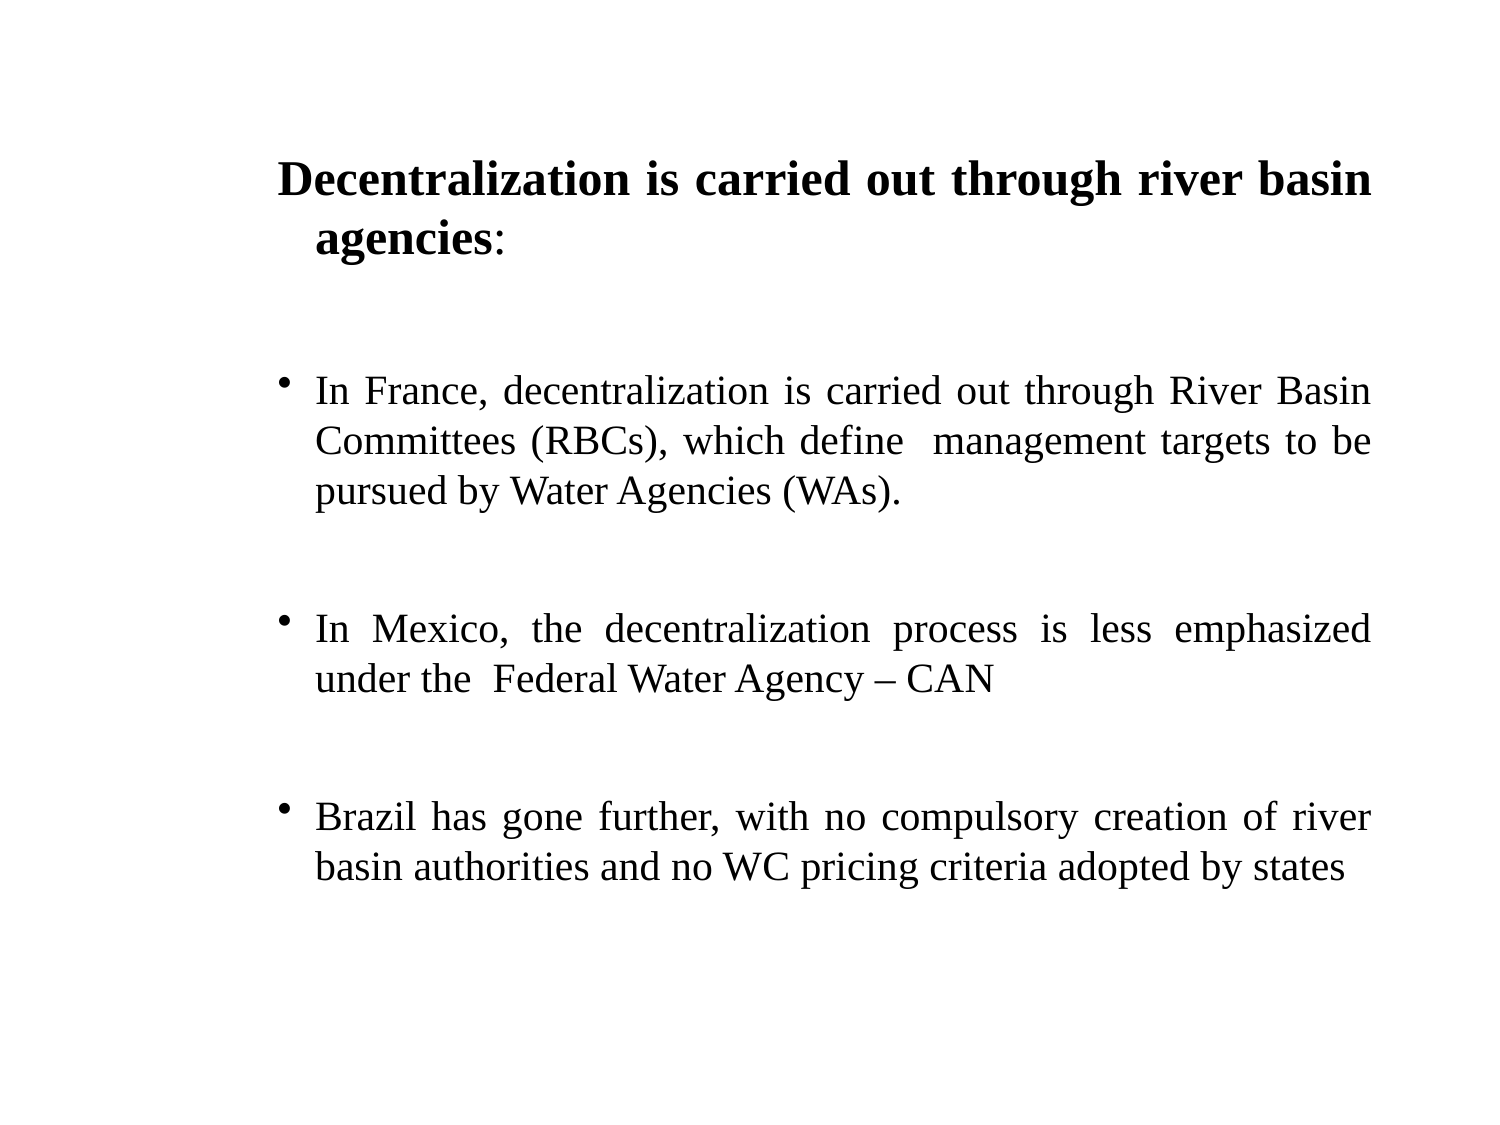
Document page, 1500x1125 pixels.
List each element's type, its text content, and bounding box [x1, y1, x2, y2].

list Decentralization is carried out through river basin agencies: In France, decentralization is carried out through River Basin Committees (RBCs), which define management targets to be pursued by Water Agencies (WAs). In Mexico, the decentralization process is less emphasized under the Federal Water Agency – CAN Brazil has gone further, with no compulsory creation of river basin authorities and no WC pricing criteria adopted by states [112, 137, 1388, 1001]
